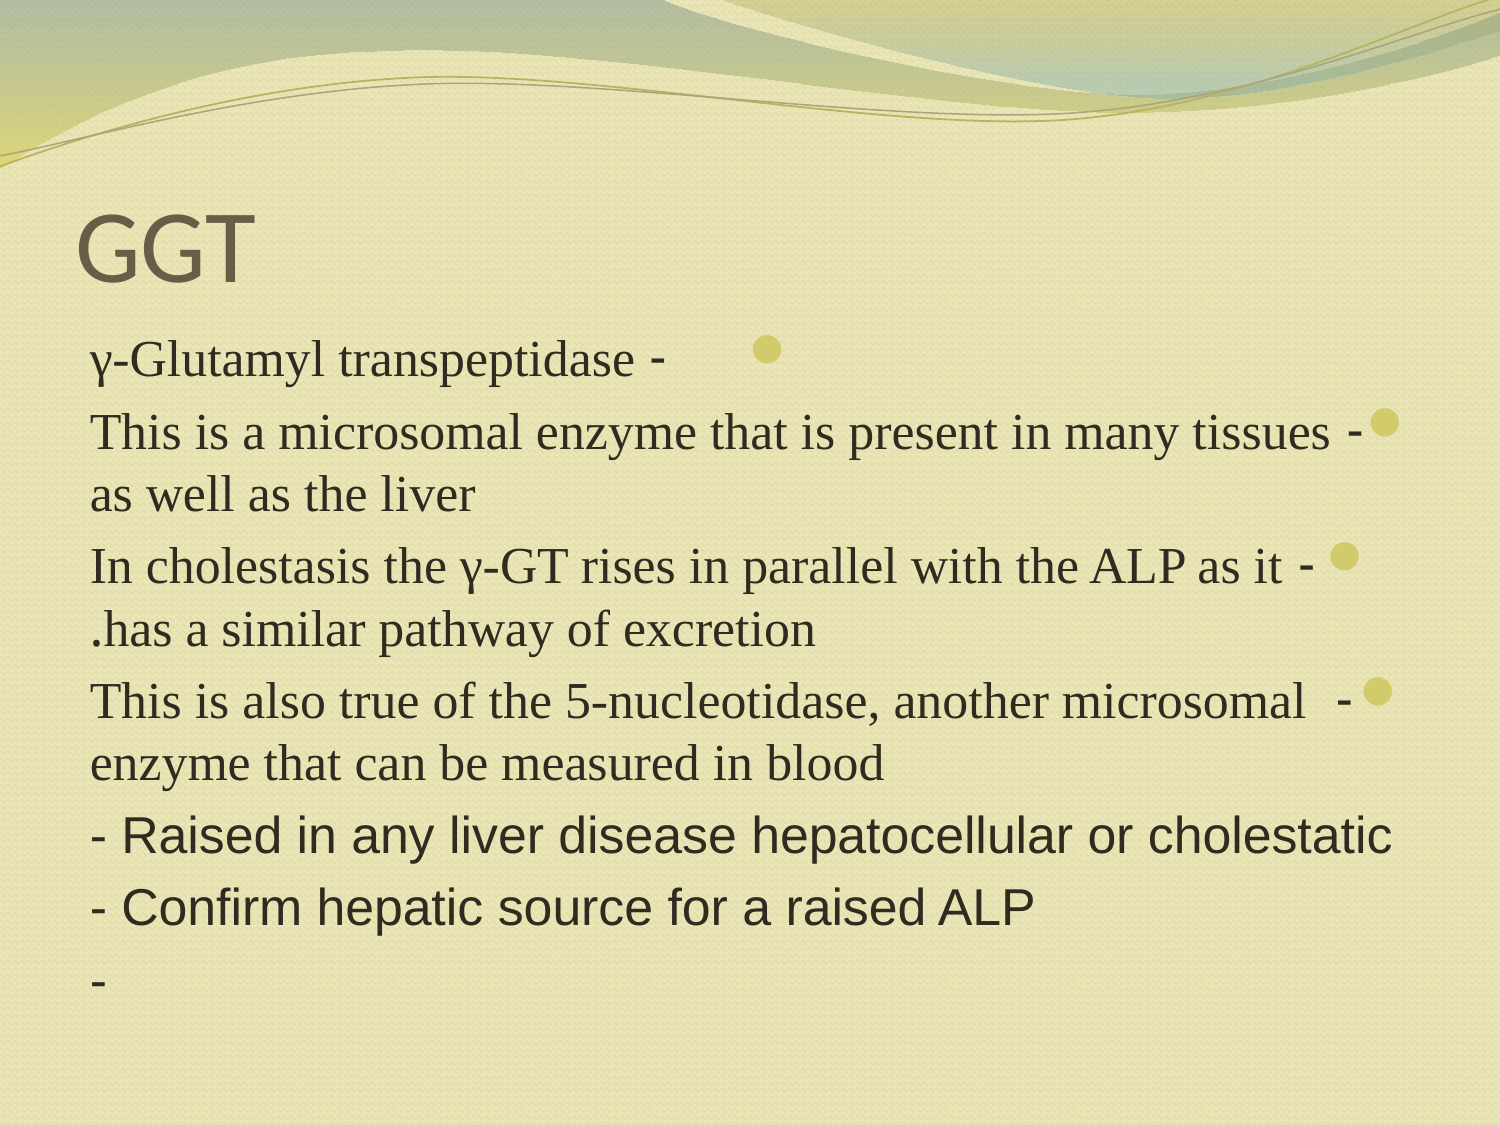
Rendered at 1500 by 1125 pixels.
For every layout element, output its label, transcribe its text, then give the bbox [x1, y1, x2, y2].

list - γ-Glutamyl transpeptidase - This is a microsomal enzyme that is present in many tissues as well as the liver - In cholestasis the γ-GT rises in parallel with the ALP as it has a similar pathway of excretion. - This is also true of the 5-nucleotidase, another microsomal enzyme that can be measured in blood - Raised in any liver disease hepatocellular or cholestatic - Confirm hepatic source for a raised ALP - [75, 317, 1425, 1038]
title GGT [75, 115, 1425, 303]
